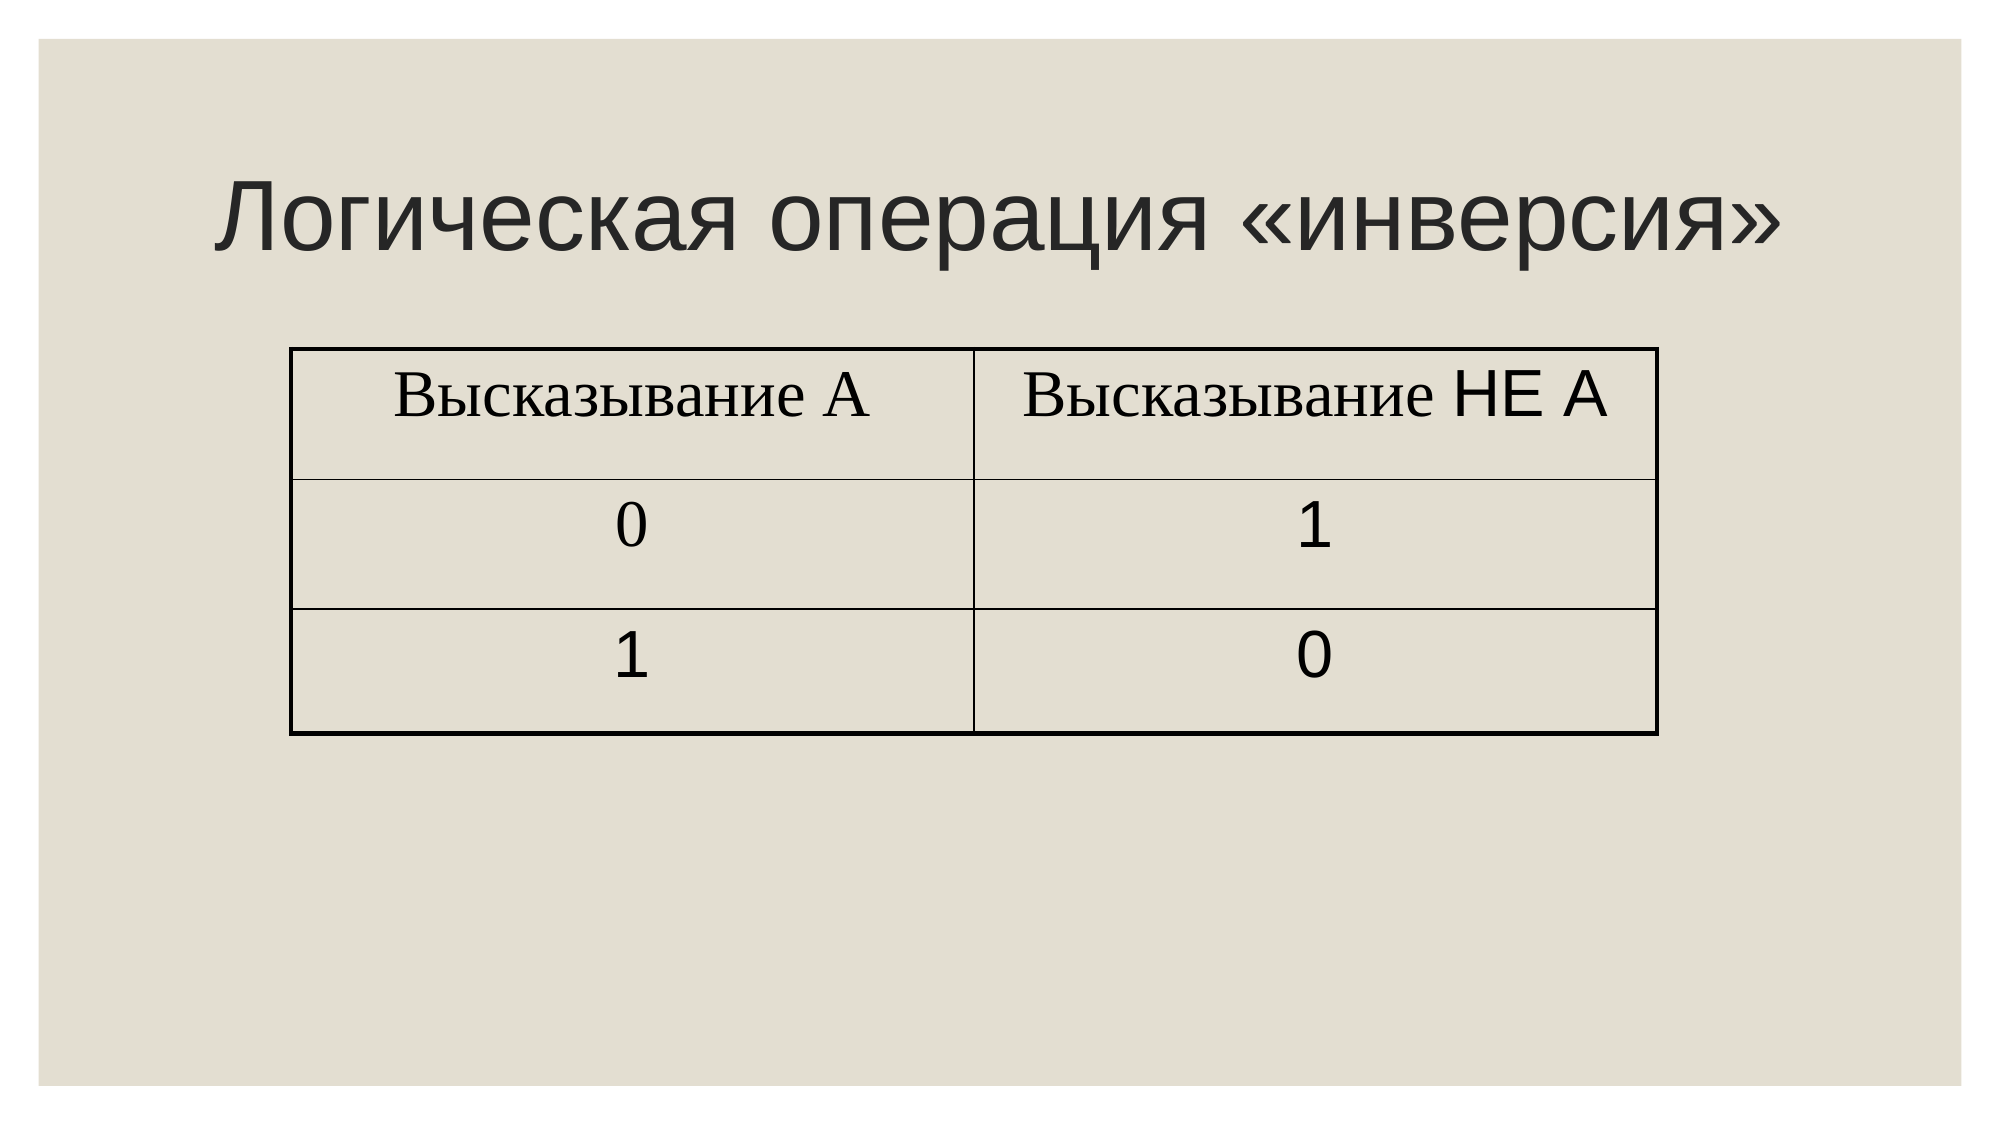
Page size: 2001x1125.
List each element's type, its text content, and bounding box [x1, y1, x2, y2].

table_header Высказывание НЕ А [975, 351, 1655, 479]
table_cell 0 [975, 610, 1655, 731]
table_cell 1 [975, 480, 1655, 608]
table_header Высказывание А [293, 351, 973, 479]
table_cell 1 [293, 610, 973, 731]
table_cell 0 [293, 480, 973, 608]
title Логическая операция «инверсия» [174, 105, 1826, 331]
